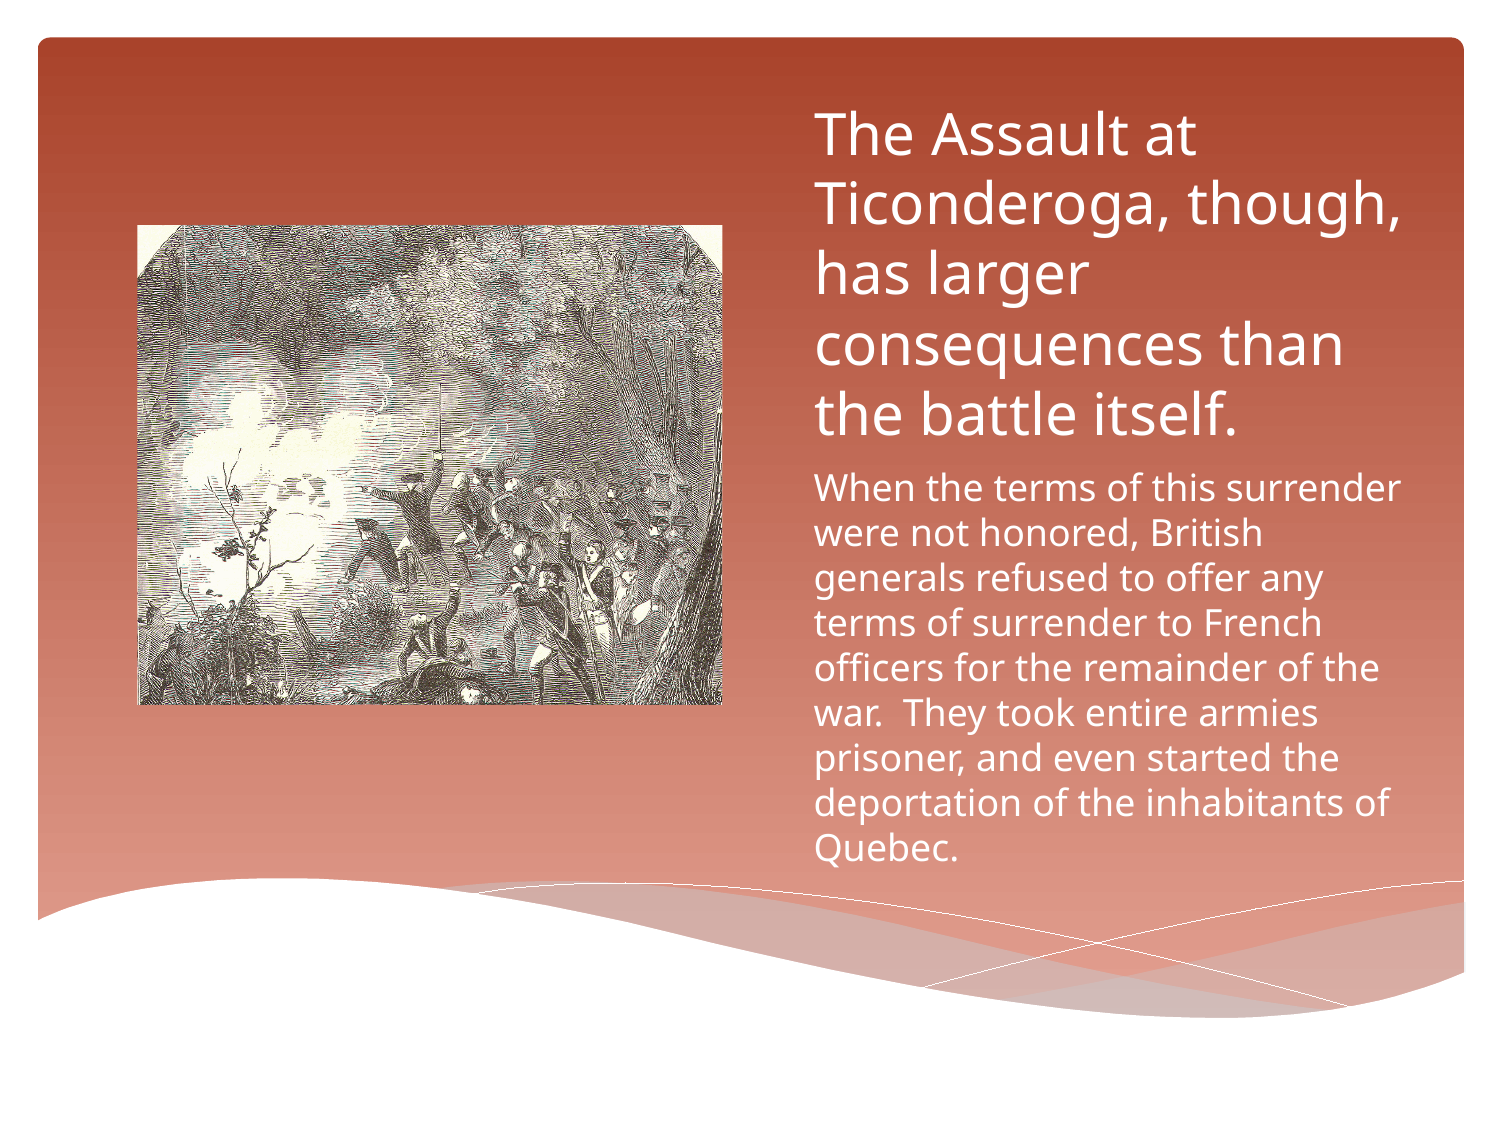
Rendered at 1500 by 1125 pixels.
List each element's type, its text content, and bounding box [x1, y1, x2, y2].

list When the terms of this surrender were not honored, British generals refused to offer any terms of surrender to French officers for the remainder of the war. They took entire armies prisoner, and even started the deportation of the inhabitants of Quebec. [798, 456, 1425, 855]
picture [137, 224, 723, 706]
title The Assault at Ticonderoga, though, has larger consequences than the battle itself. [799, 55, 1425, 455]
